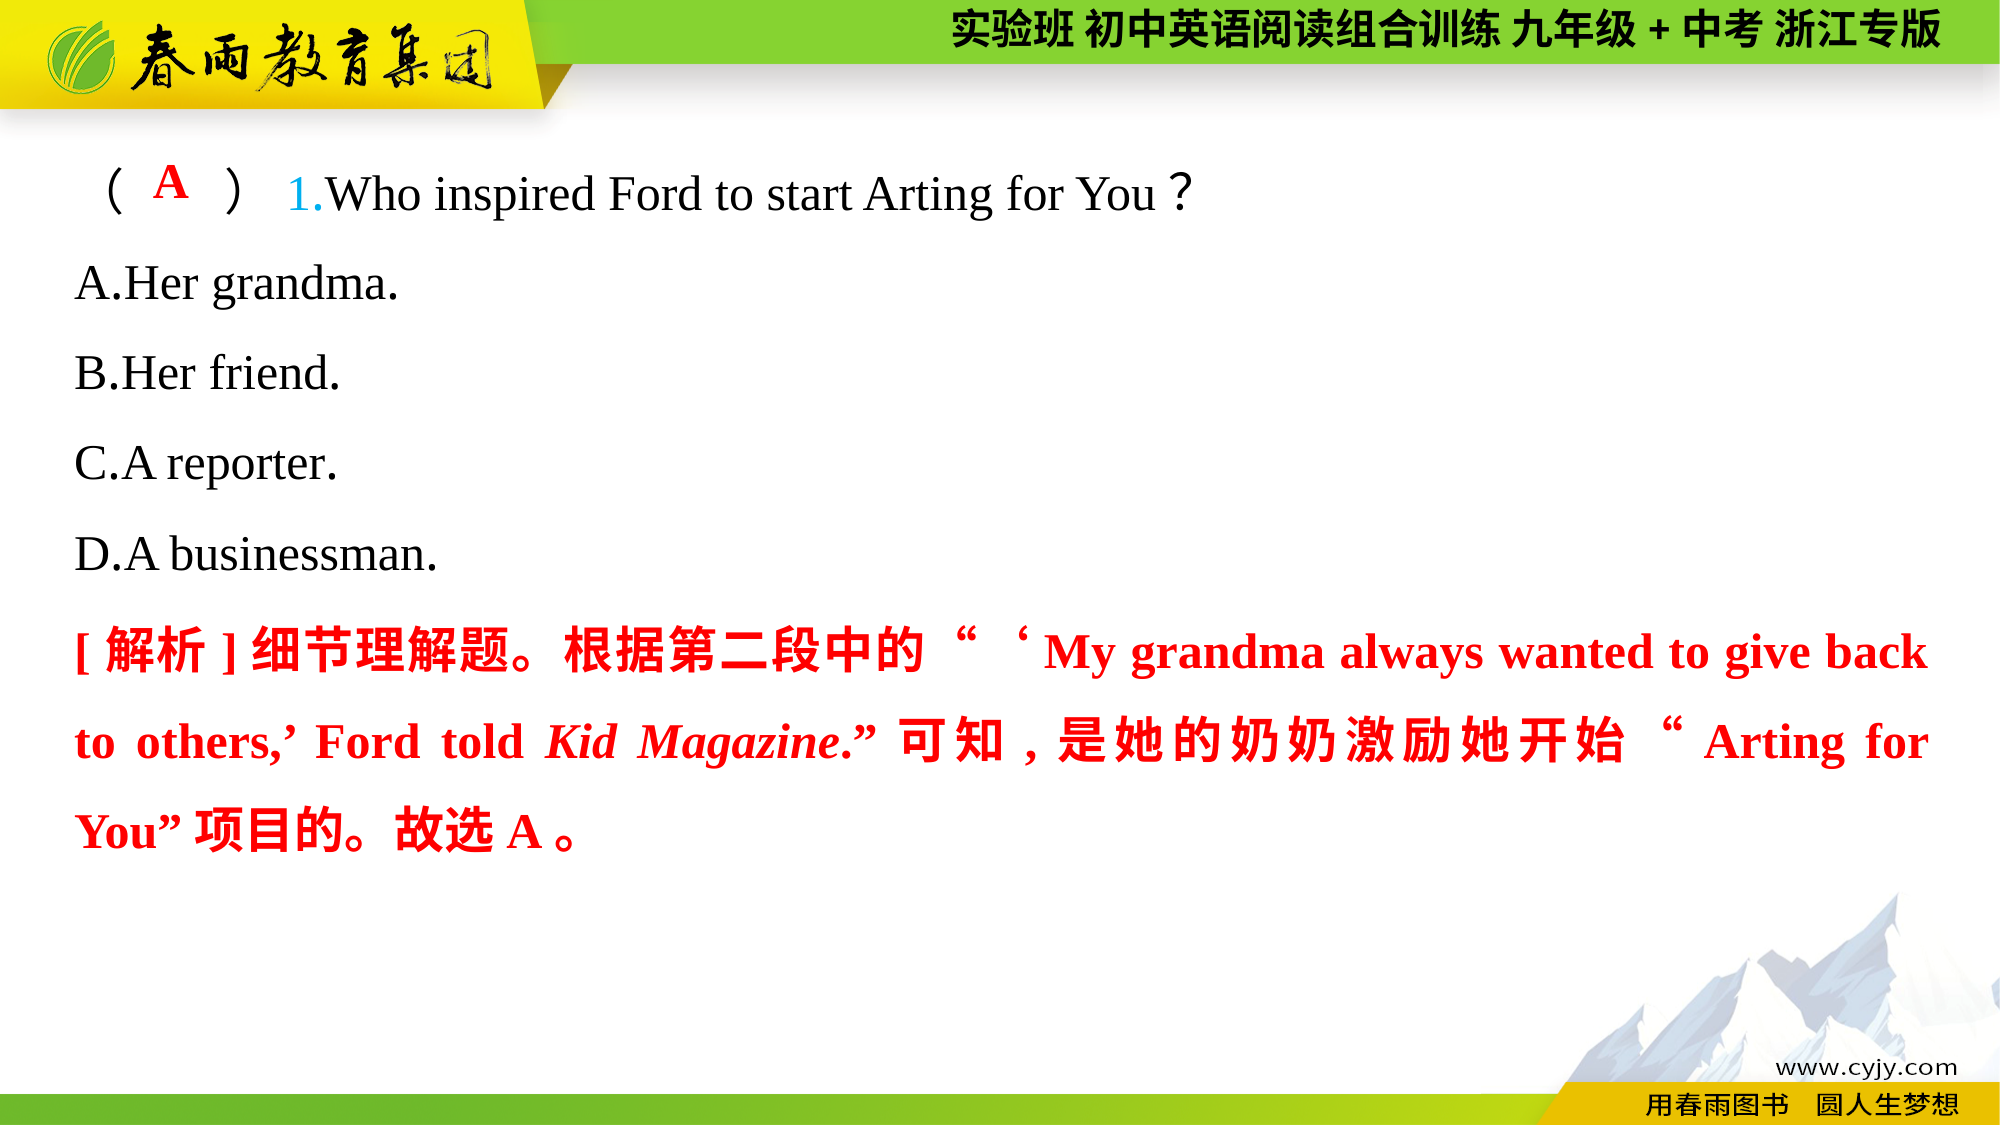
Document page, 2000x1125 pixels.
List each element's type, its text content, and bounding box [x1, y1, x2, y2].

text_box [解析]细节理解题。根据第二段中的“‘My grandma always wanted to give back to others,’ Ford told Kid Magazine.”可知,是她的奶奶激励她开始“Arting for You”项目的。故选A。 [59, 581, 1944, 867]
text_box A [138, 141, 204, 217]
picture [0, 0, 2000, 1125]
list （ ）1.Who inspired Ford to start Arting for You？ A.Her grandma. B.Her friend. C.A reporter. D.A businessman. [59, 122, 1944, 581]
